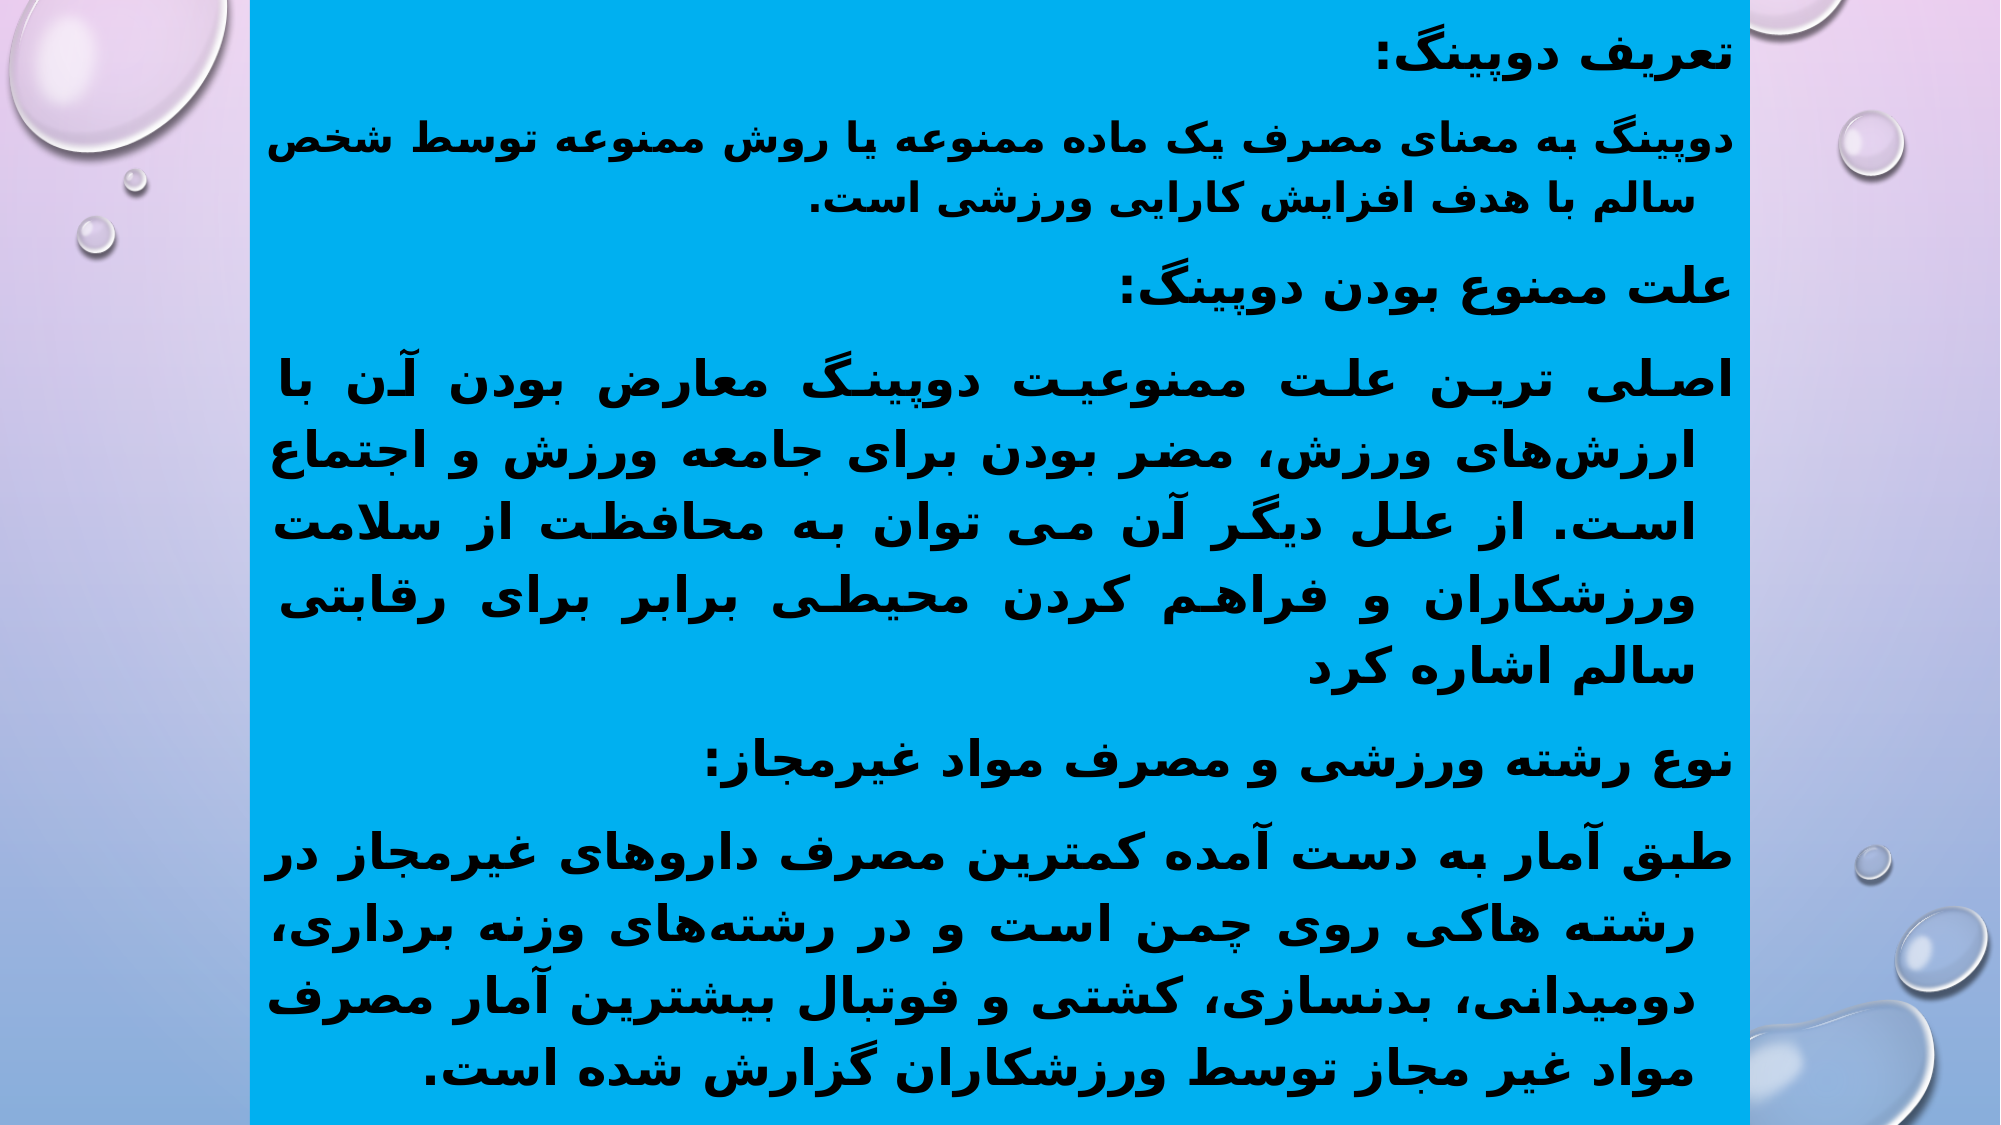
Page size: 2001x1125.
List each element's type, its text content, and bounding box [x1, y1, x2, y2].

list تعریف دوپینگ: دوپینگ به معنای مصرف یک ماده ممنوعه یا روش ممنوعه توسط شخص سالم با هدف افزایش کارایی ورزشی است. علت ممنوع بودن دوپینگ: اصلی ترین علت ممنوعیت دوپینگ معارض بودن آن با ارزش‌های ورزش، مضر بودن برای جامعه ورزش و اجتماع است. از علل دیگر آن می توان به محافظت از سلامت ورزشکاران و فراهم کردن محیطی برابر برای رقابتی سالم اشاره کرد نوع رشته ورزشی و مصرف مواد غیرمجاز: طبق آمار به دست آمده کمترین مصرف داروهای غیرمجاز در رشته هاکی روی چمن است و در رشته‌های وزنه برداری، دومیدانی، بدنسازی، کشتی و فوتبال بیشترین آمار مصرف مواد غیر مجاز توسط ورزشکاران گزارش شده است. [249, 0, 1750, 1125]
picture [1751, 0, 2000, 1125]
picture [0, 0, 249, 1125]
